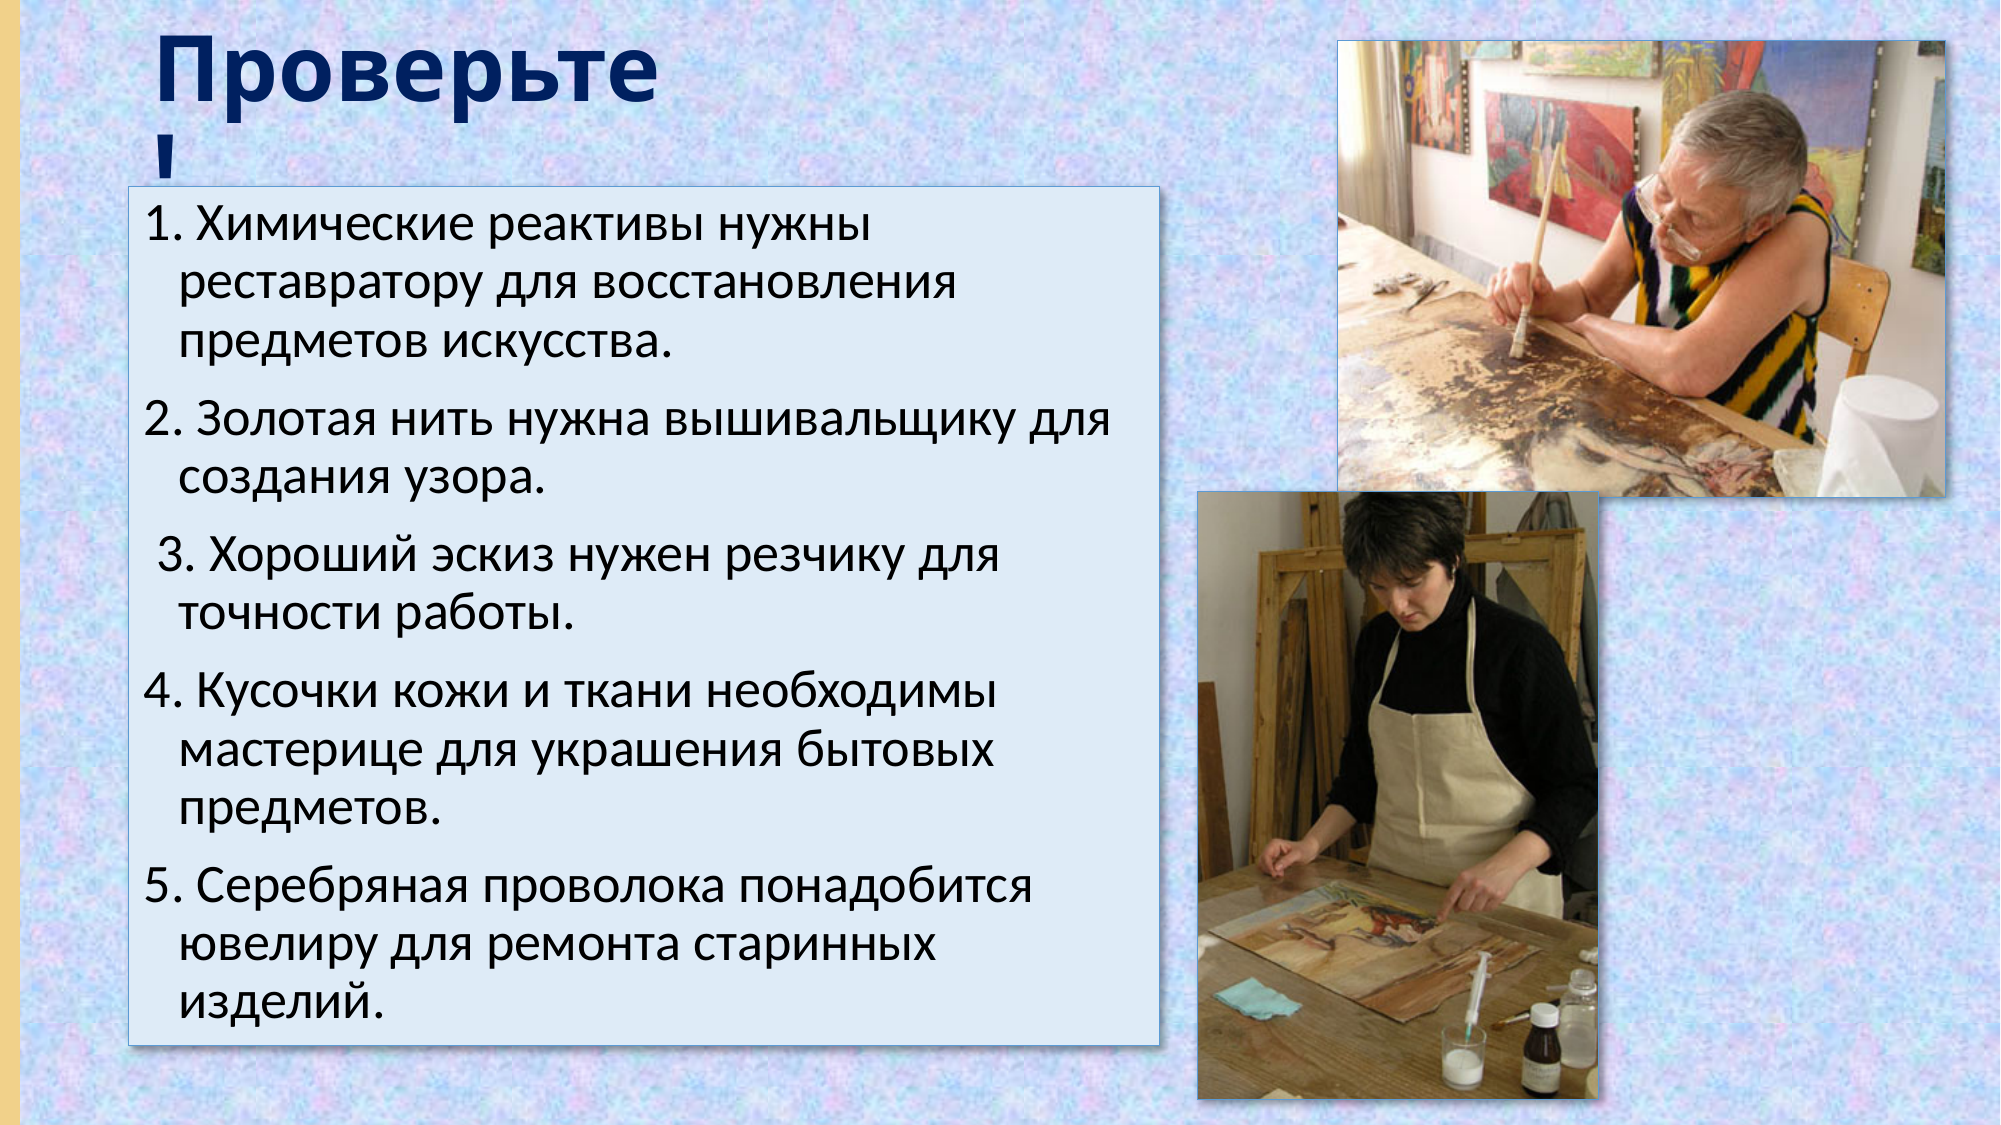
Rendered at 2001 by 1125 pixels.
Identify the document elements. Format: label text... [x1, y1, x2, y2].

picture [20, 0, 2001, 1125]
title Проверьте! [137, 59, 701, 183]
list 1. Химические реактивы нужны реставратору для восстановления предметов искусства. 2. Золотая нить нужна вышивальщику для создания узора. 3. Хороший эскиз нужен резчику для точности работы. 4. Кусочки кожи и ткани необходимы мастерице для украшения бытовых предметов. 5. Серебряная проволока понадобится ювелиру для ремонта старинных изделий. [128, 186, 1160, 1046]
